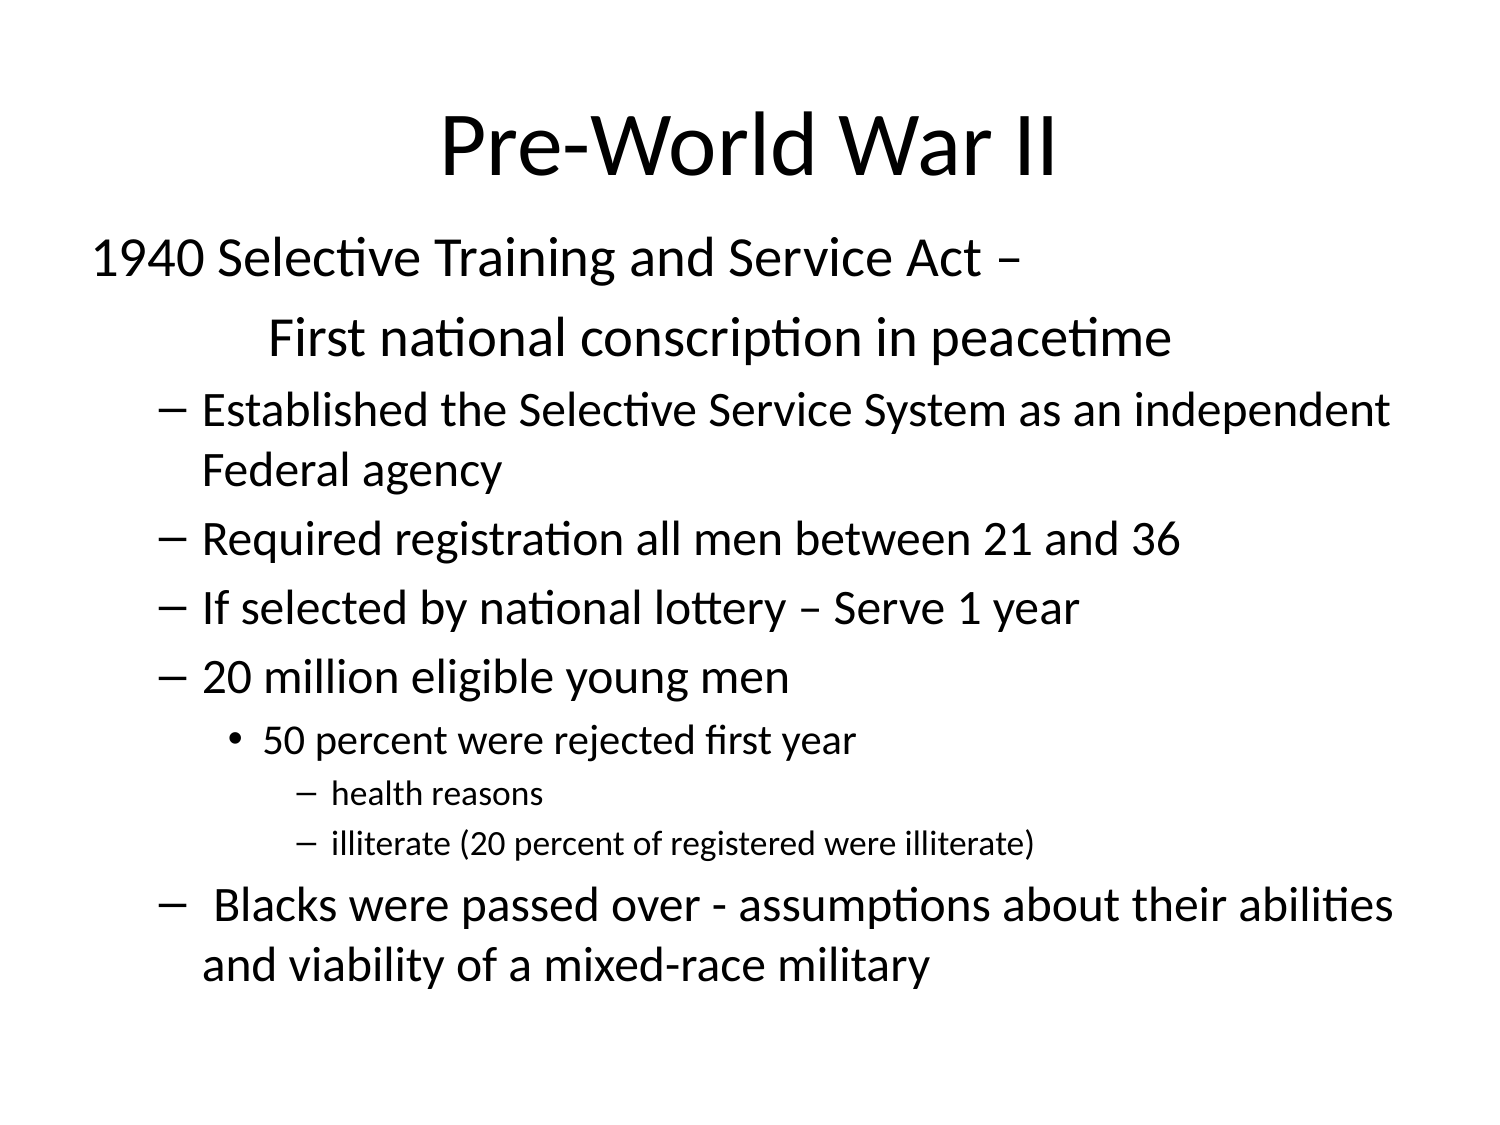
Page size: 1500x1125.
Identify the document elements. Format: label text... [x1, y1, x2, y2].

title Pre-World War II [75, 45, 1425, 212]
list 1940 Selective Training and Service Act – First national conscription in peacetime Established the Selective Service System as an independent Federal agency Required registration all men between 21 and 36 If selected by national lottery – Serve 1 year 20 million eligible young men 50 percent were rejected first year health reasons illiterate (20 percent of registered were illiterate) Blacks were passed over - assumptions about their abilities and viability of a mixed-race military [75, 212, 1425, 1005]
